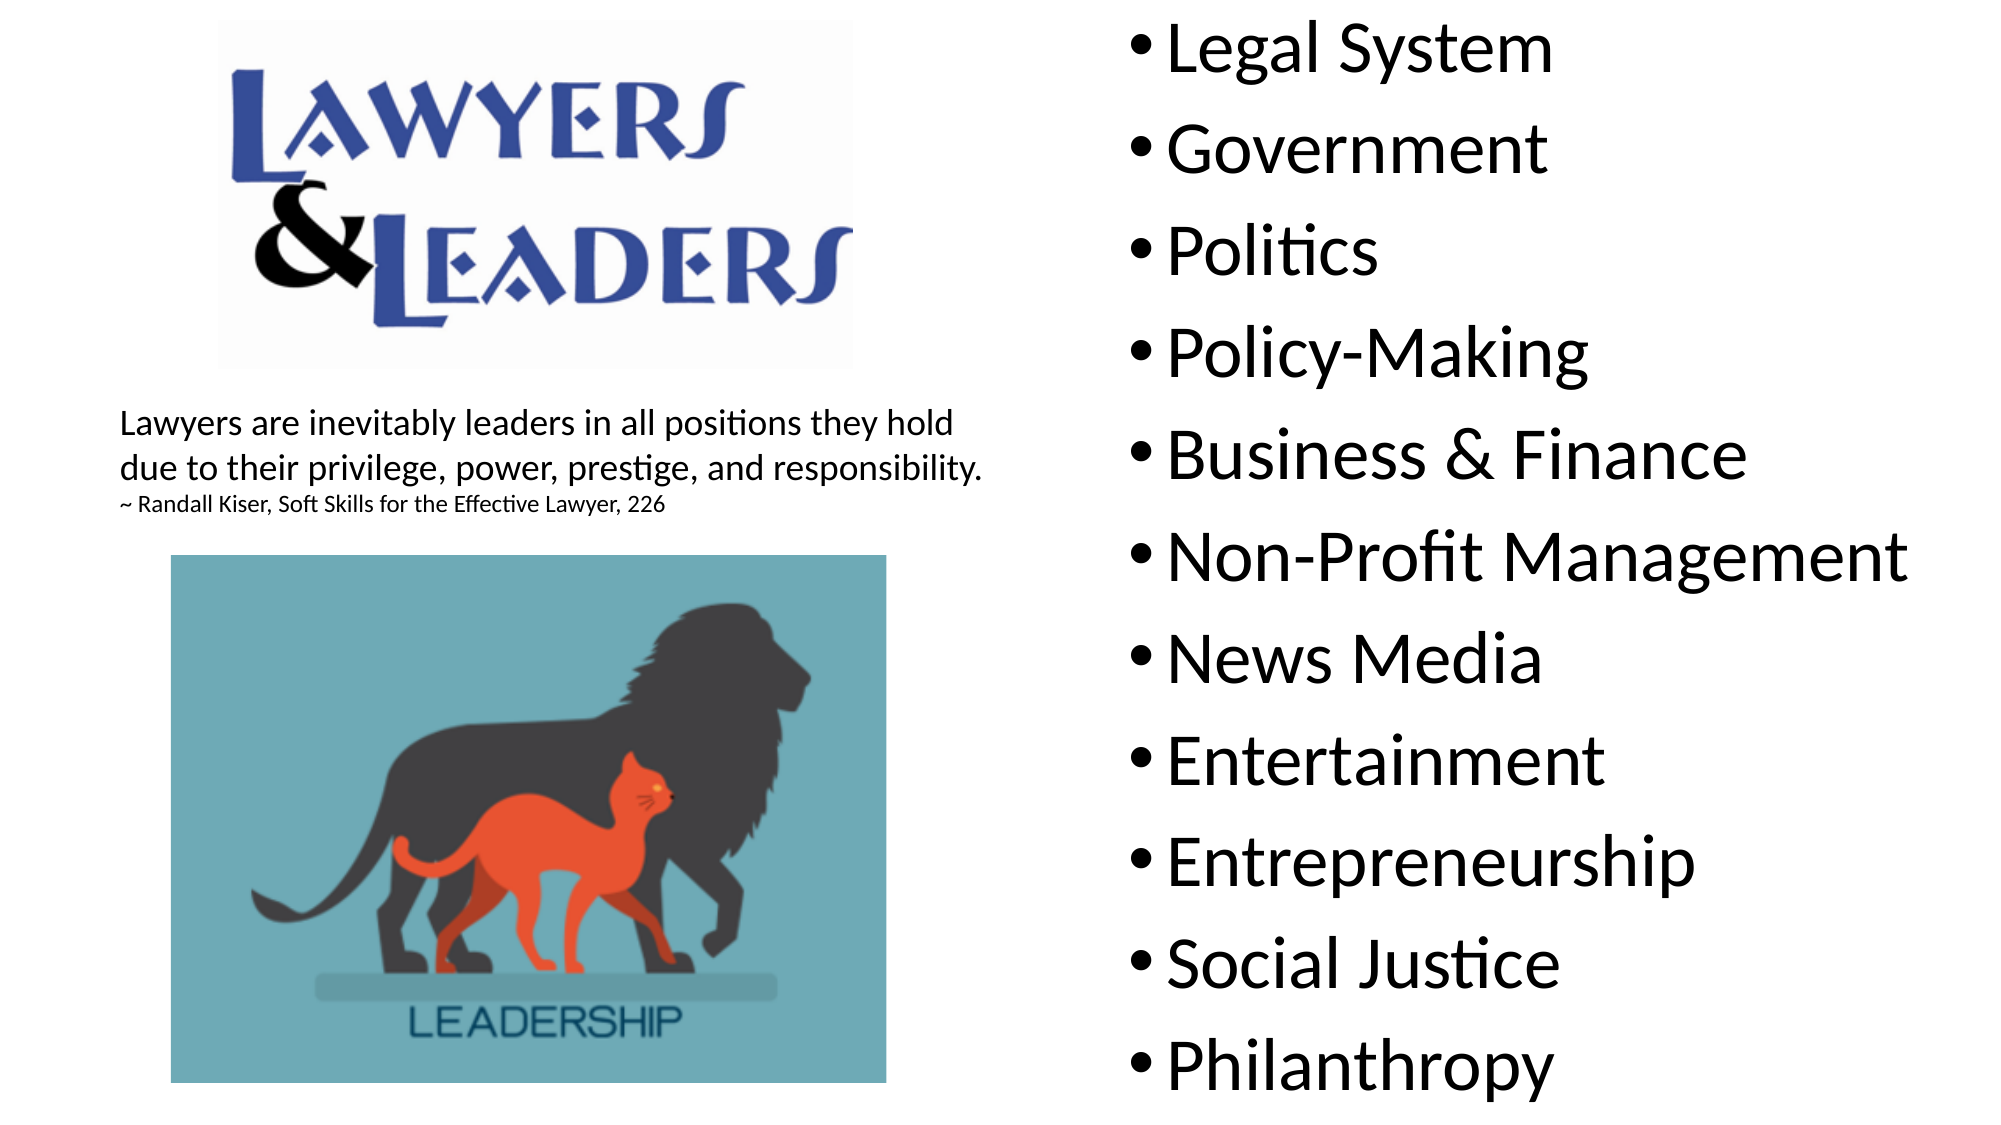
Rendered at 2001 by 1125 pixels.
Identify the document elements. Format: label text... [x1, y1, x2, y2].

text_box Lawyers are inevitably leaders in all positions they hold due to their privilege, power, prestige, and responsibility. ~ Randall Kiser, Soft Skills for the Effective Lawyer, 226 [105, 390, 1017, 571]
picture [170, 555, 887, 1083]
list Legal System Government Politics Policy-Making Business & Finance Non-Profit Management News Media Entertainment Entrepreneurship Social Justice Philanthropy [1113, 0, 1936, 1111]
picture [218, 20, 853, 369]
